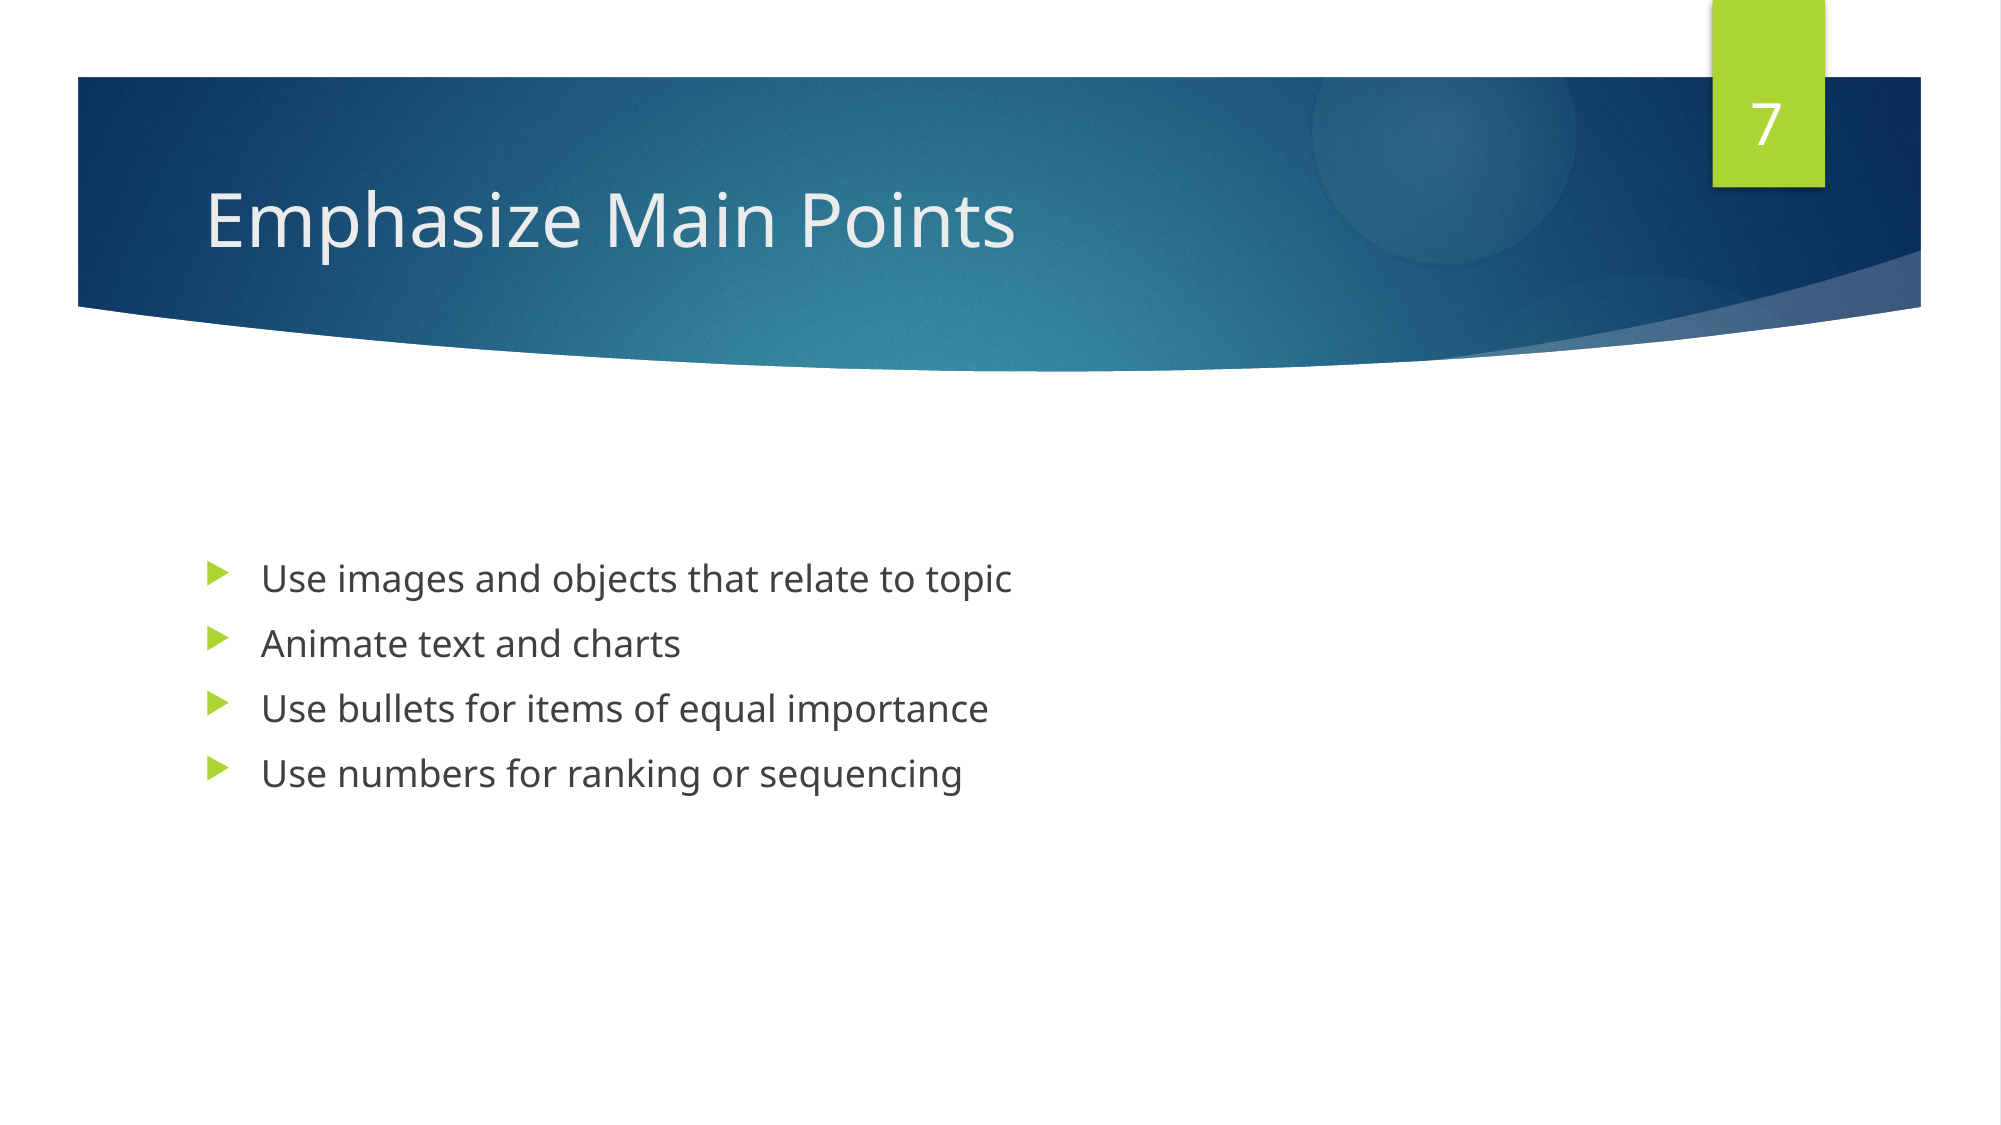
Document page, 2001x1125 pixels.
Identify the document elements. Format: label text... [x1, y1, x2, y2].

title Emphasize Main Points [189, 159, 1628, 276]
slide_number 7 [1698, 48, 1837, 175]
list Use images and objects that relate to topic Animate text and charts Use bullets for items of equal importance Use numbers for ranking or sequencing [189, 427, 1628, 988]
